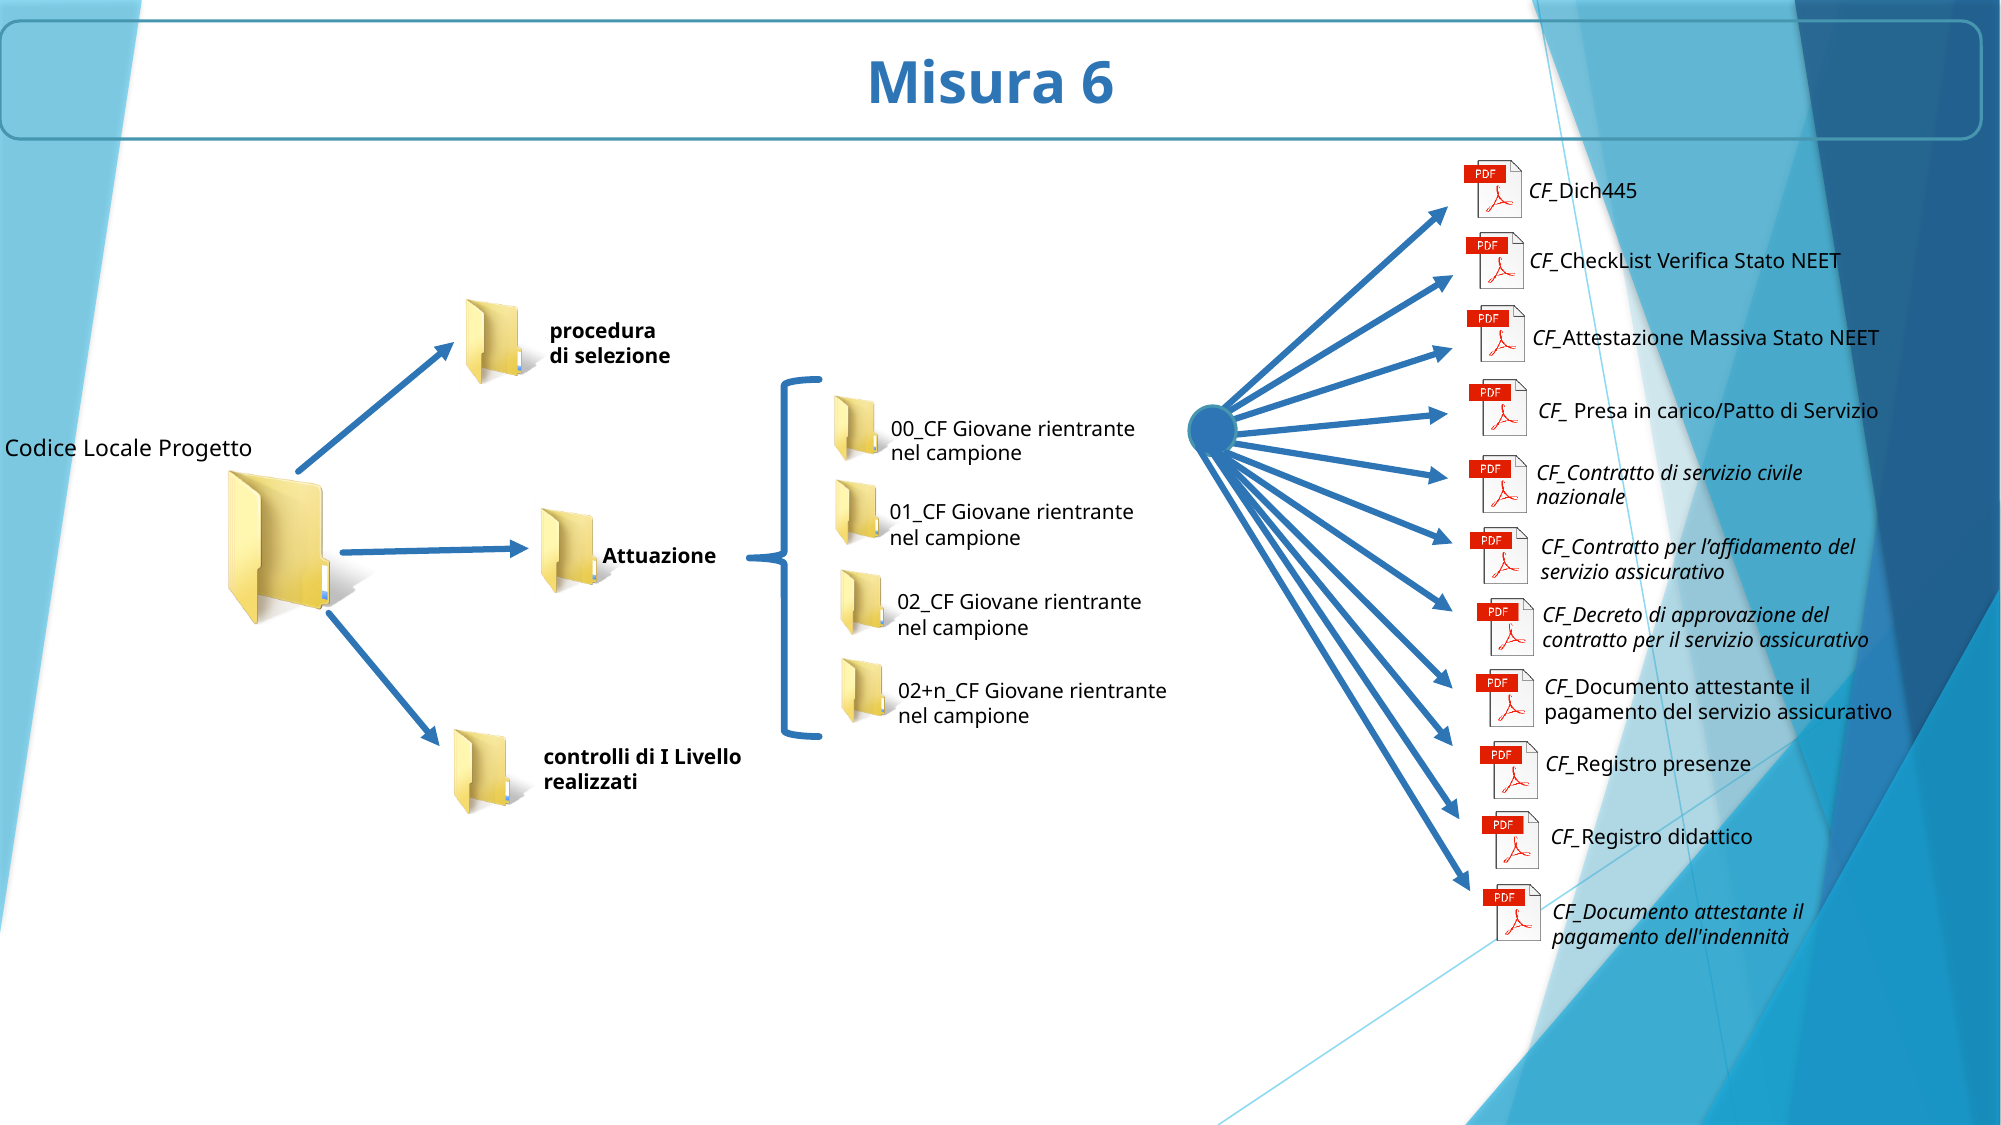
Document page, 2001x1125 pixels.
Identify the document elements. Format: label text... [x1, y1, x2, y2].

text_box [1197, 446, 1471, 892]
text_box CF_Documento attestante il pagamento dell'indennità [1537, 891, 1922, 956]
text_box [0, 159, 1915, 820]
text_box CF_Registro didattico [1544, 827, 1920, 857]
picture [1483, 883, 1541, 942]
text_box Misura 6 [0, 19, 1983, 141]
picture [1481, 811, 1540, 870]
